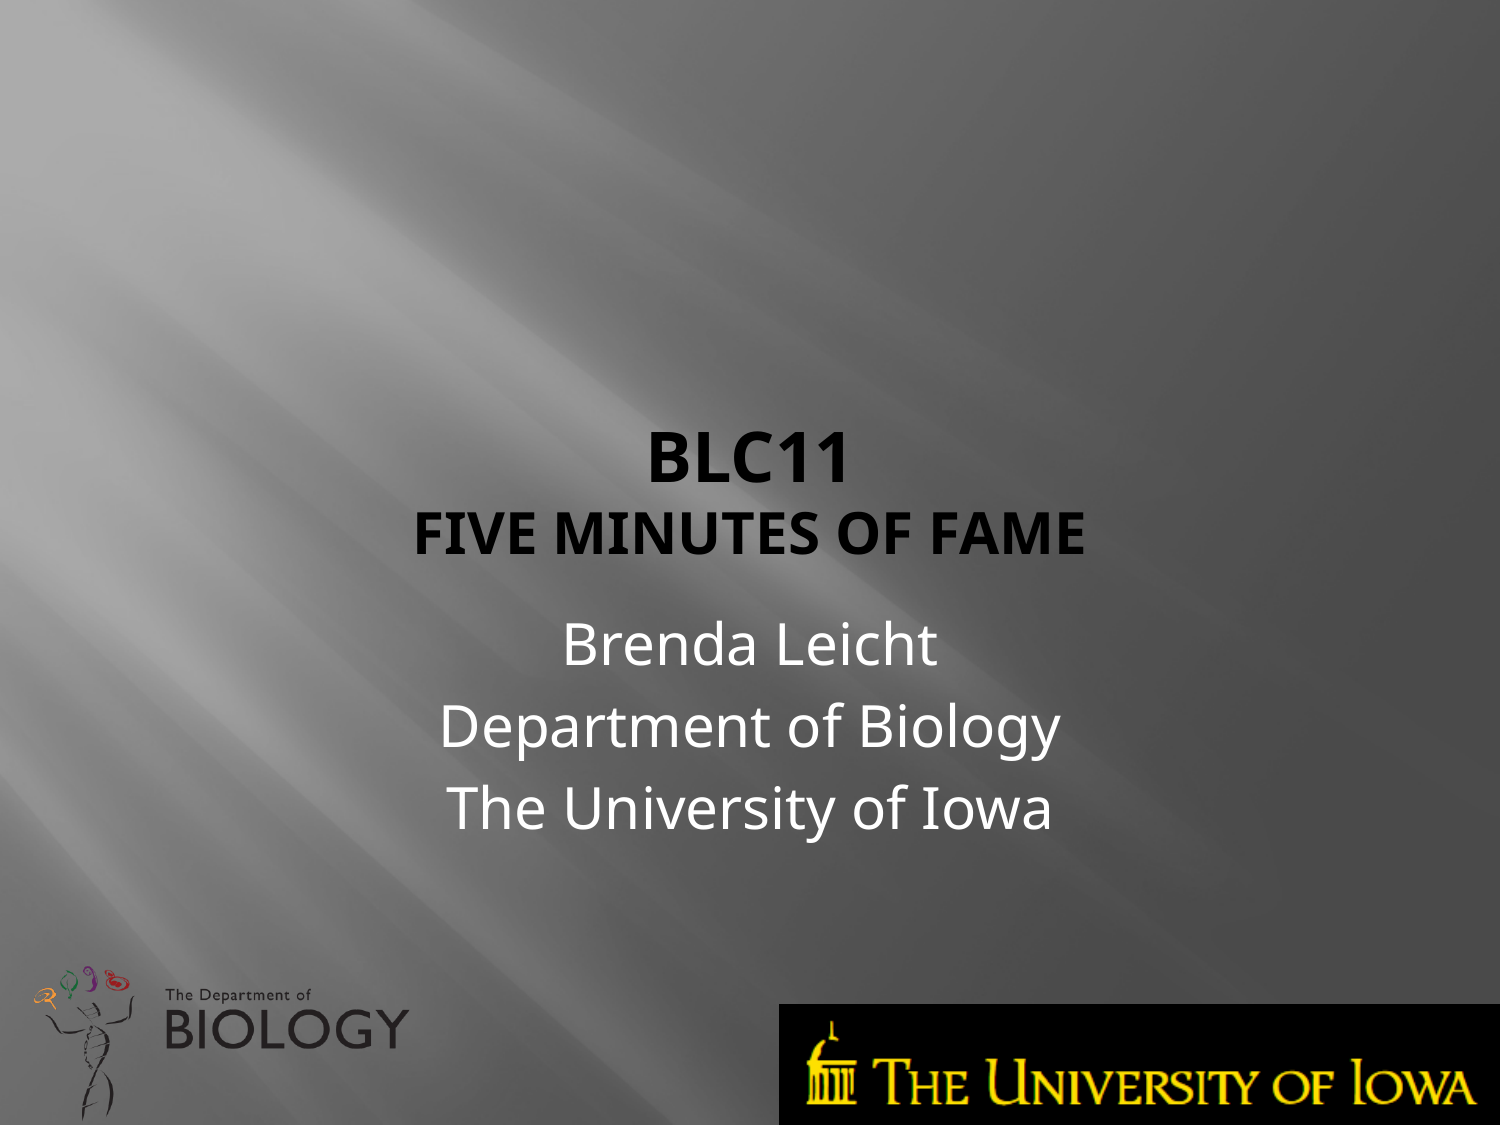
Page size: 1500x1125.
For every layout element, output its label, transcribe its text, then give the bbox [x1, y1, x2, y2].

title BLC11 Five Minutes of Fame [112, 324, 1388, 567]
picture [24, 962, 419, 1125]
picture [779, 1004, 1500, 1125]
subtitle Brenda Leicht Department of Biology The University of Iowa [225, 600, 1275, 888]
